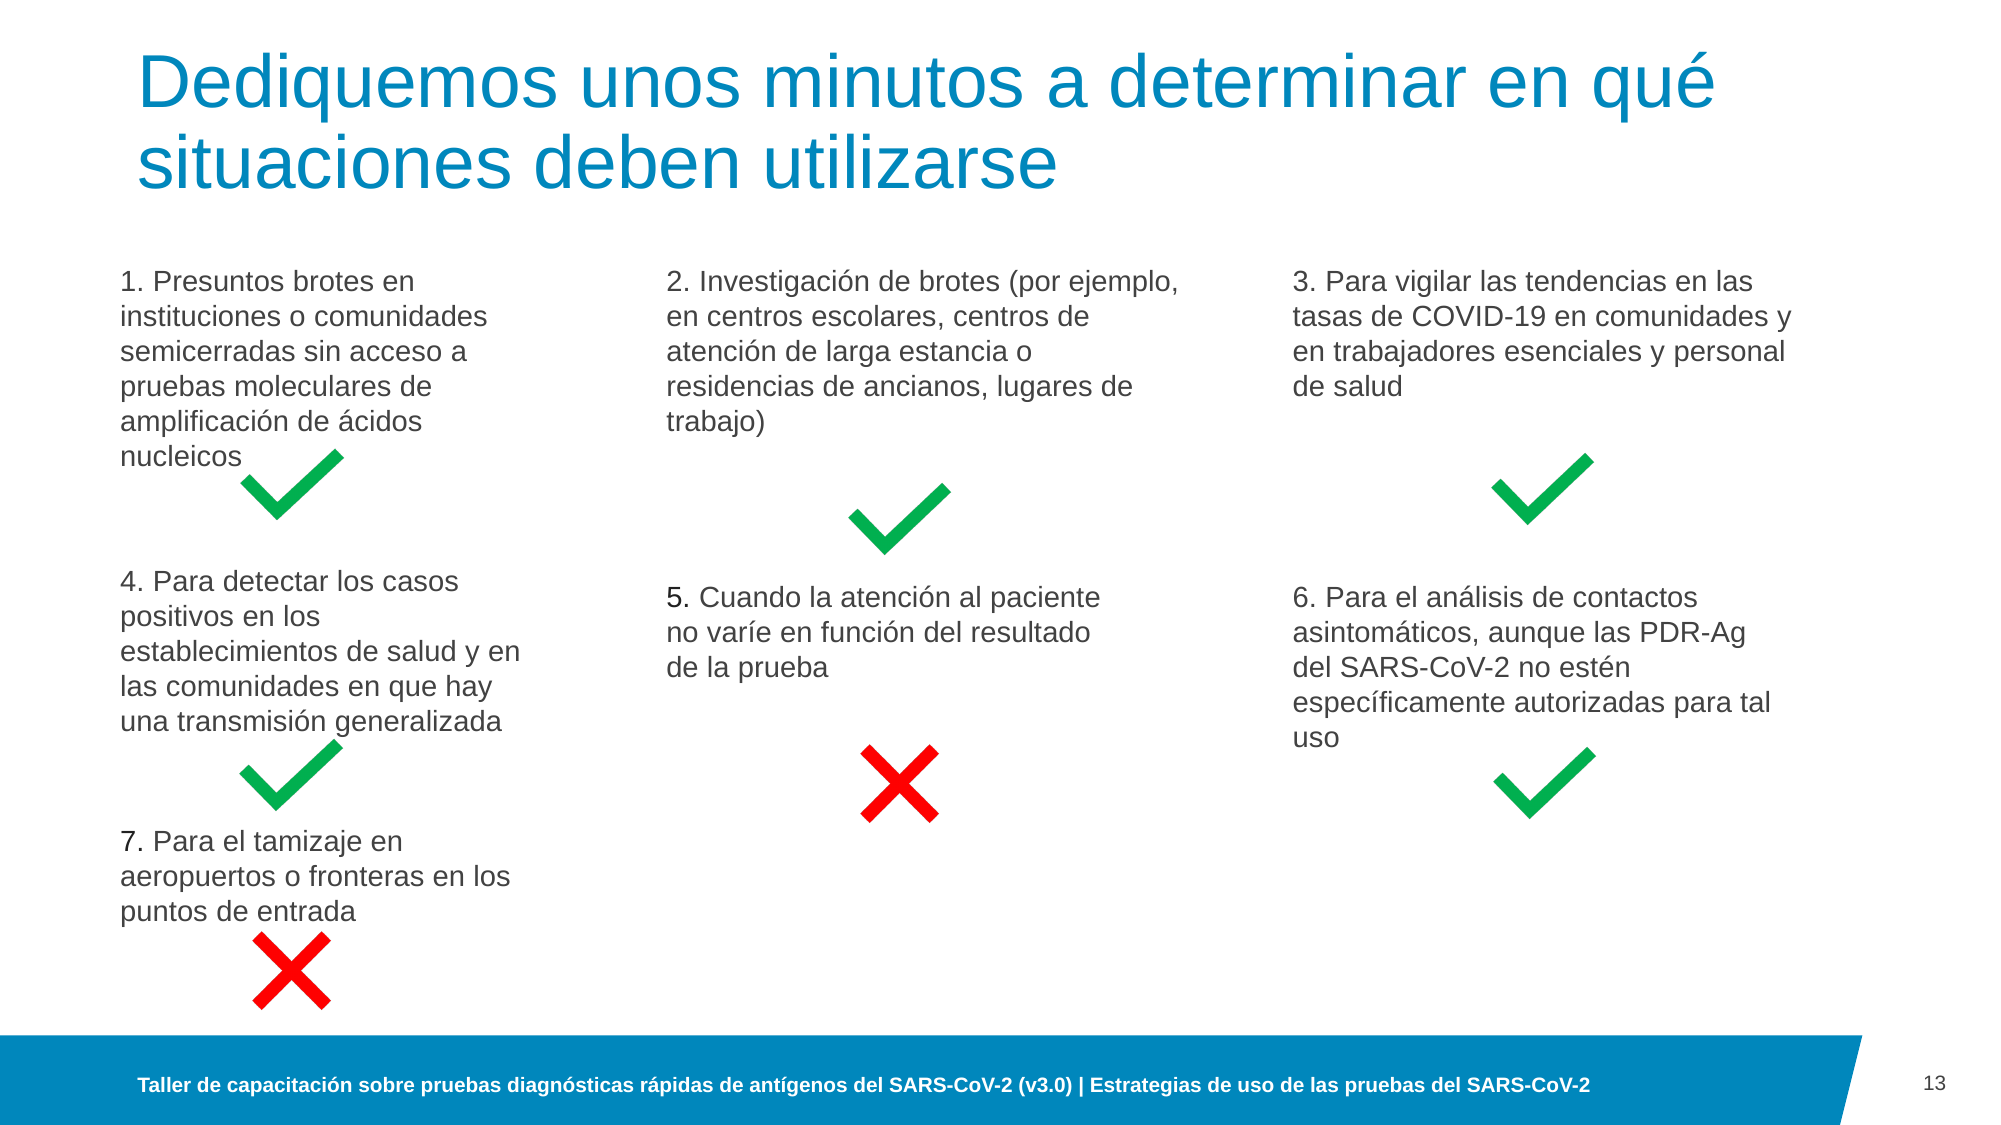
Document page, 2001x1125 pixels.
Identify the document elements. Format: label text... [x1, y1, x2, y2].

picture [238, 430, 346, 538]
picture [1490, 729, 1599, 836]
picture [846, 730, 953, 837]
text_box 1. Presuntos brotes en instituciones o comunidades semicerradas sin acceso a pruebas moleculares de amplificación de ácidos nucleicos [105, 254, 561, 480]
text_box 6. Para el análisis de contactos asintomáticos, aunque las PDR-Ag del SARS-CoV-2 no estén específicamente autorizadas para tal uso [1277, 571, 1808, 761]
title Dediquemos unos minutos a determinar en qué situaciones deben utilizarse [137, 50, 1863, 205]
picture [1489, 435, 1597, 542]
picture [237, 721, 345, 828]
picture [238, 917, 345, 1024]
picture [845, 465, 954, 572]
text_box 2. Investigación de brotes (por ejemplo, en centros escolares, centros de atención de larga estancia o residencias de ancianos, lugares de trabajo) [651, 254, 1197, 445]
text_box 3. Para vigilar las tendencias en las tasas de COVID-19 en comunidades y en trabajadores esenciales y personal de salud [1277, 254, 1812, 410]
footer Taller de capacitación sobre pruebas diagnósticas rápidas de antígenos del SARS-CoV-2 (v3.0) | Estrategias de uso de las pruebas del SARS-CoV-2 [137, 1042, 1786, 1125]
text_box 7. Para el tamizaje en aeropuertos o fronteras en los puntos de entrada [105, 814, 556, 935]
text_box 5. Cuando la atención al paciente no varíe en función del resultado de la prueba [651, 571, 1148, 691]
text_box [120, 518, 1432, 813]
slide_number 13 [1862, 1035, 1947, 1125]
text_box 4. Para detectar los casos positivos en los establecimientos de salud y en las comunidades en que hay una transmisión generalizada​ [105, 554, 556, 745]
